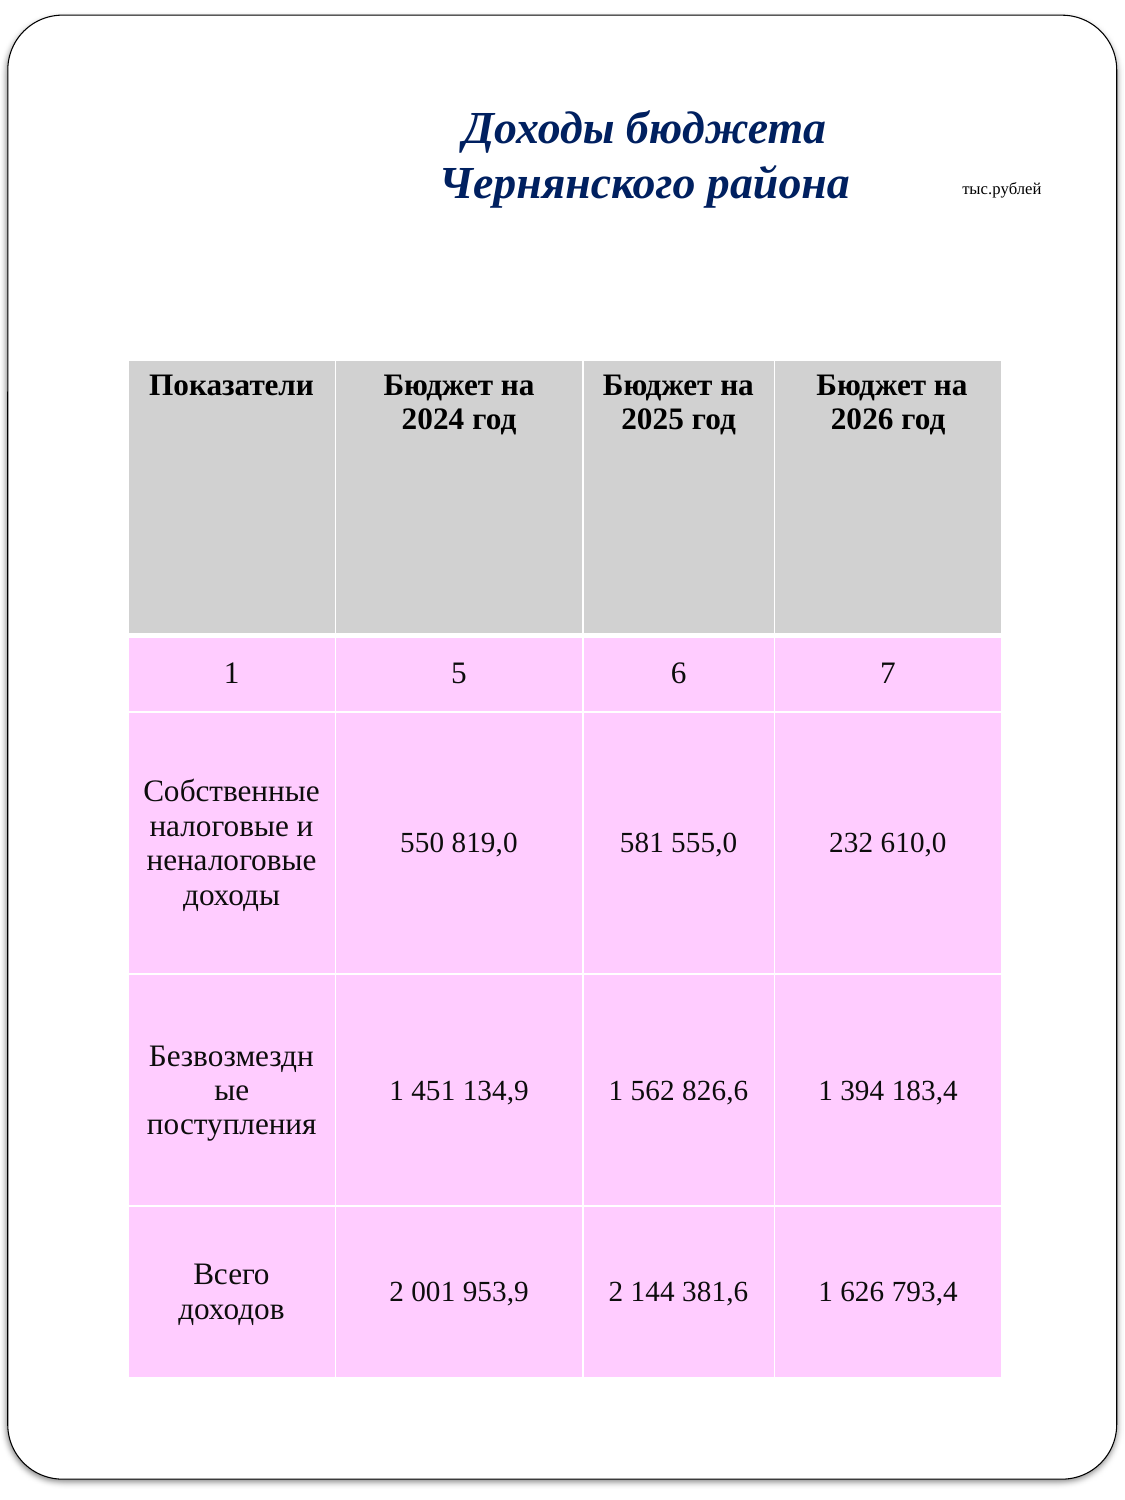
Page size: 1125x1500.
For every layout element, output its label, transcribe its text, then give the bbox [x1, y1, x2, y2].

table_cell 581 555,0 [584, 713, 774, 973]
table_cell 550 819,0 [336, 713, 582, 973]
table_header Бюджет на 2024 год [336, 361, 582, 633]
table_header Бюджет на 2026 год [775, 361, 1001, 633]
table_cell 232 610,0 [775, 713, 1001, 973]
table_cell 1 [129, 638, 335, 711]
table_cell 2 001 953,9 [336, 1207, 582, 1377]
table_cell 1 562 826,6 [584, 975, 774, 1205]
table_cell Всего доходов [129, 1207, 335, 1377]
table_header Бюджет на 2025 год [584, 361, 774, 633]
table_cell 5 [336, 638, 582, 711]
table_cell 1 394 183,4 [775, 975, 1001, 1205]
table_cell Безвозмездные поступления [129, 975, 335, 1205]
table_cell Собственные налоговые и неналоговые доходы [129, 713, 335, 973]
table_cell 1 626 793,4 [775, 1207, 1001, 1377]
table_cell 2 144 381,6 [584, 1207, 774, 1377]
text_box Доходы бюджета Чернянского района [298, 87, 1003, 218]
table_cell 6 [584, 638, 774, 711]
table_header Показатели [129, 361, 335, 633]
table_cell 7 [775, 638, 1001, 711]
text_box тыс.рублей [936, 151, 1067, 224]
table_cell 1 451 134,9 [336, 975, 582, 1205]
